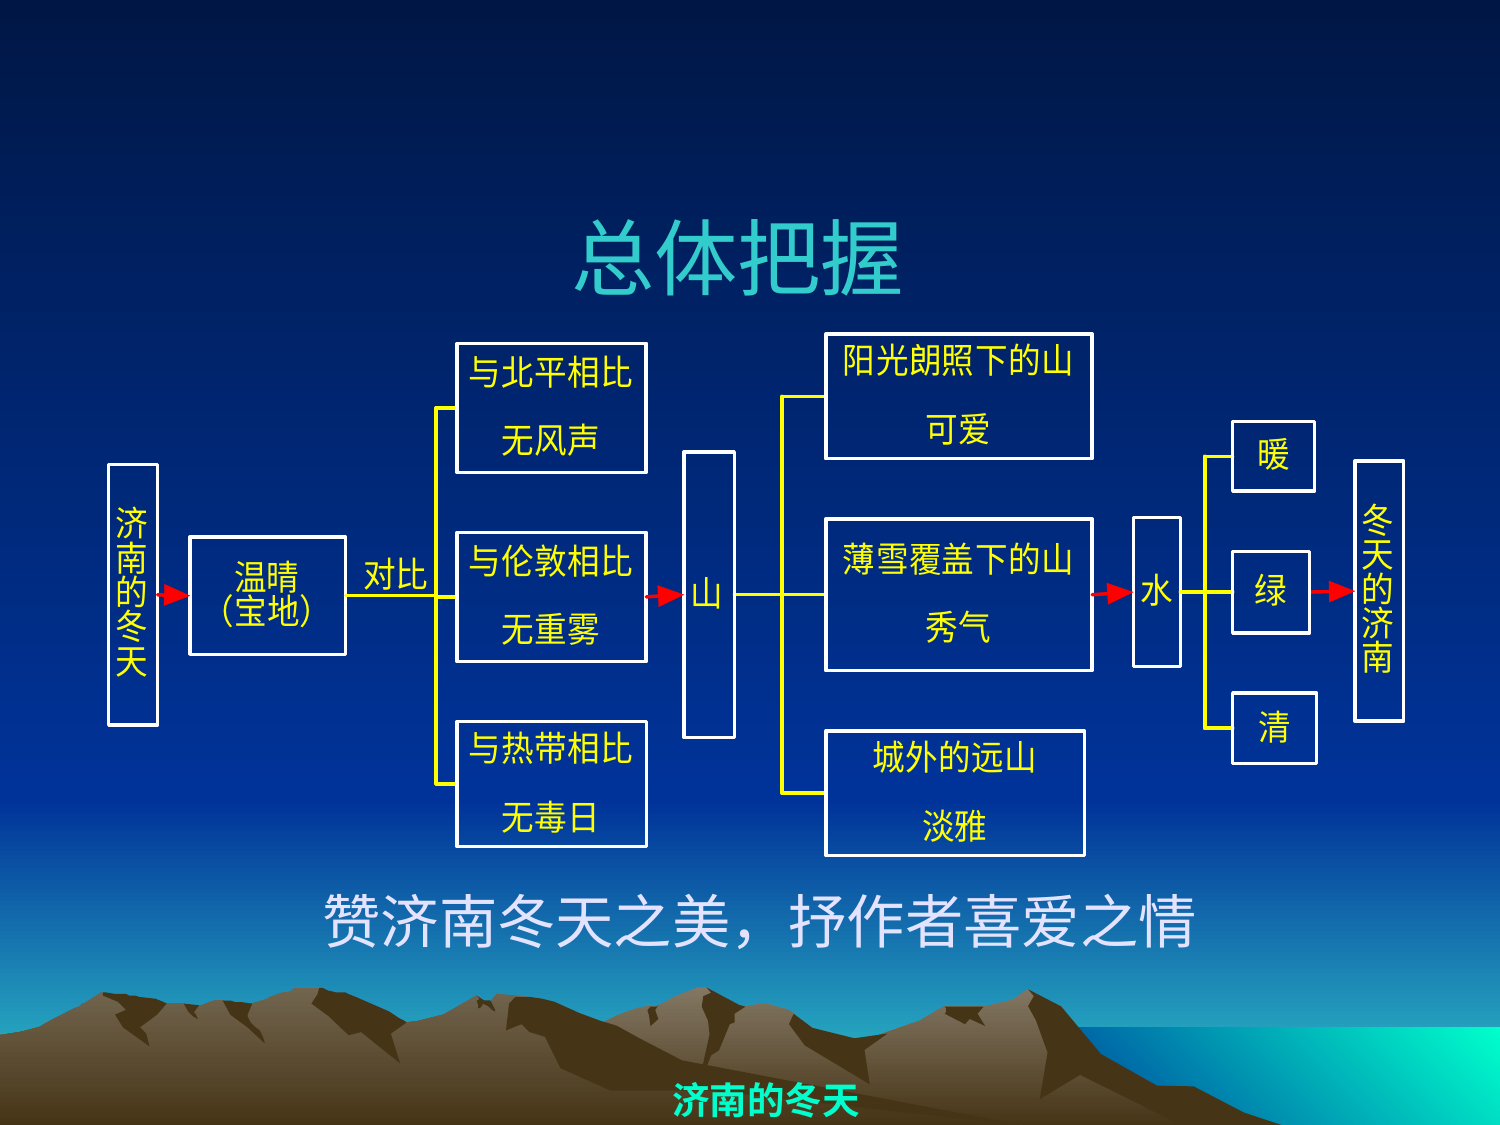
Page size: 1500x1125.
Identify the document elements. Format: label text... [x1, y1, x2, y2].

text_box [99, 324, 1413, 865]
text_box 赞济南冬天之美，抒作者喜爱之情 [308, 878, 1212, 963]
title 总体把握 [99, 174, 1376, 324]
